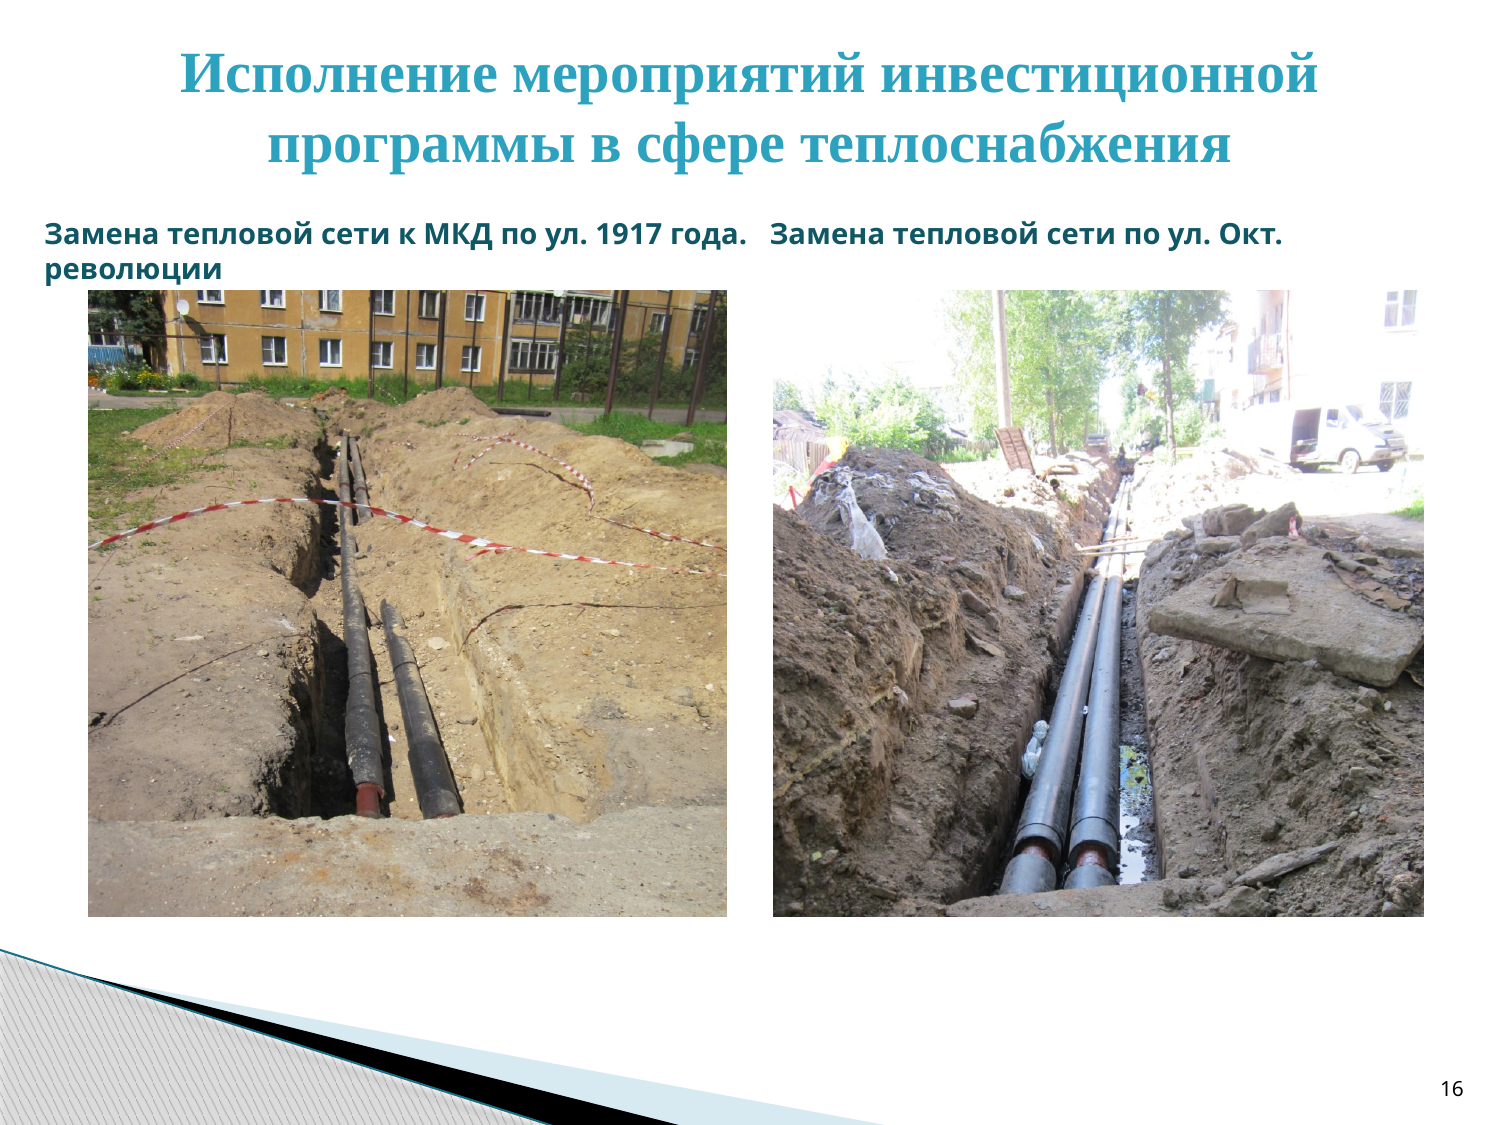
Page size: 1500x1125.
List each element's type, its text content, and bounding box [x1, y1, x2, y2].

picture [773, 290, 1424, 918]
title Исполнение мероприятий инвестиционной программы в сфере теплоснабжения [75, 0, 1425, 208]
picture [88, 290, 727, 918]
text_box Замена тепловой сети к МКД по ул. 1917 года. Замена тепловой сети по ул. Окт. революции [29, 208, 1447, 293]
slide_number 16 [1418, 1051, 1479, 1112]
